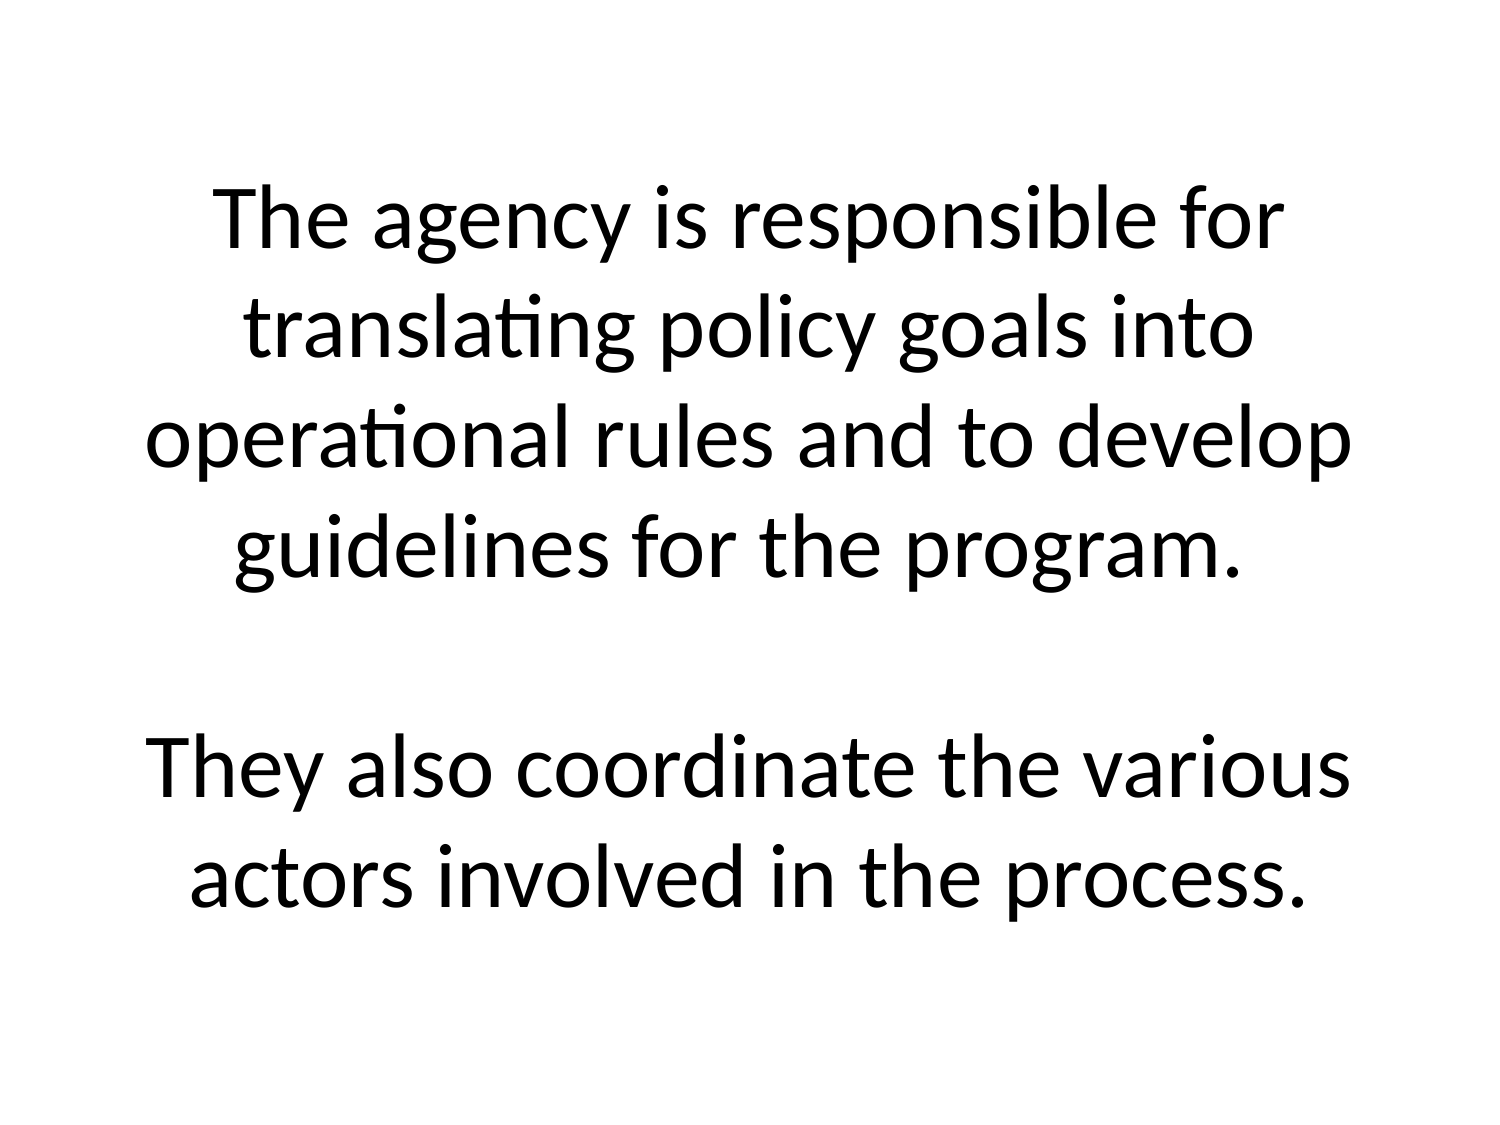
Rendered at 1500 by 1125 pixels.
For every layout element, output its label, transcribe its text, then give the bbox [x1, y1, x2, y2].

title The agency is responsible for translating policy goals into operational rules and to develop guidelines for the program. They also coordinate the various actors involved in the process. [75, 45, 1425, 1038]
